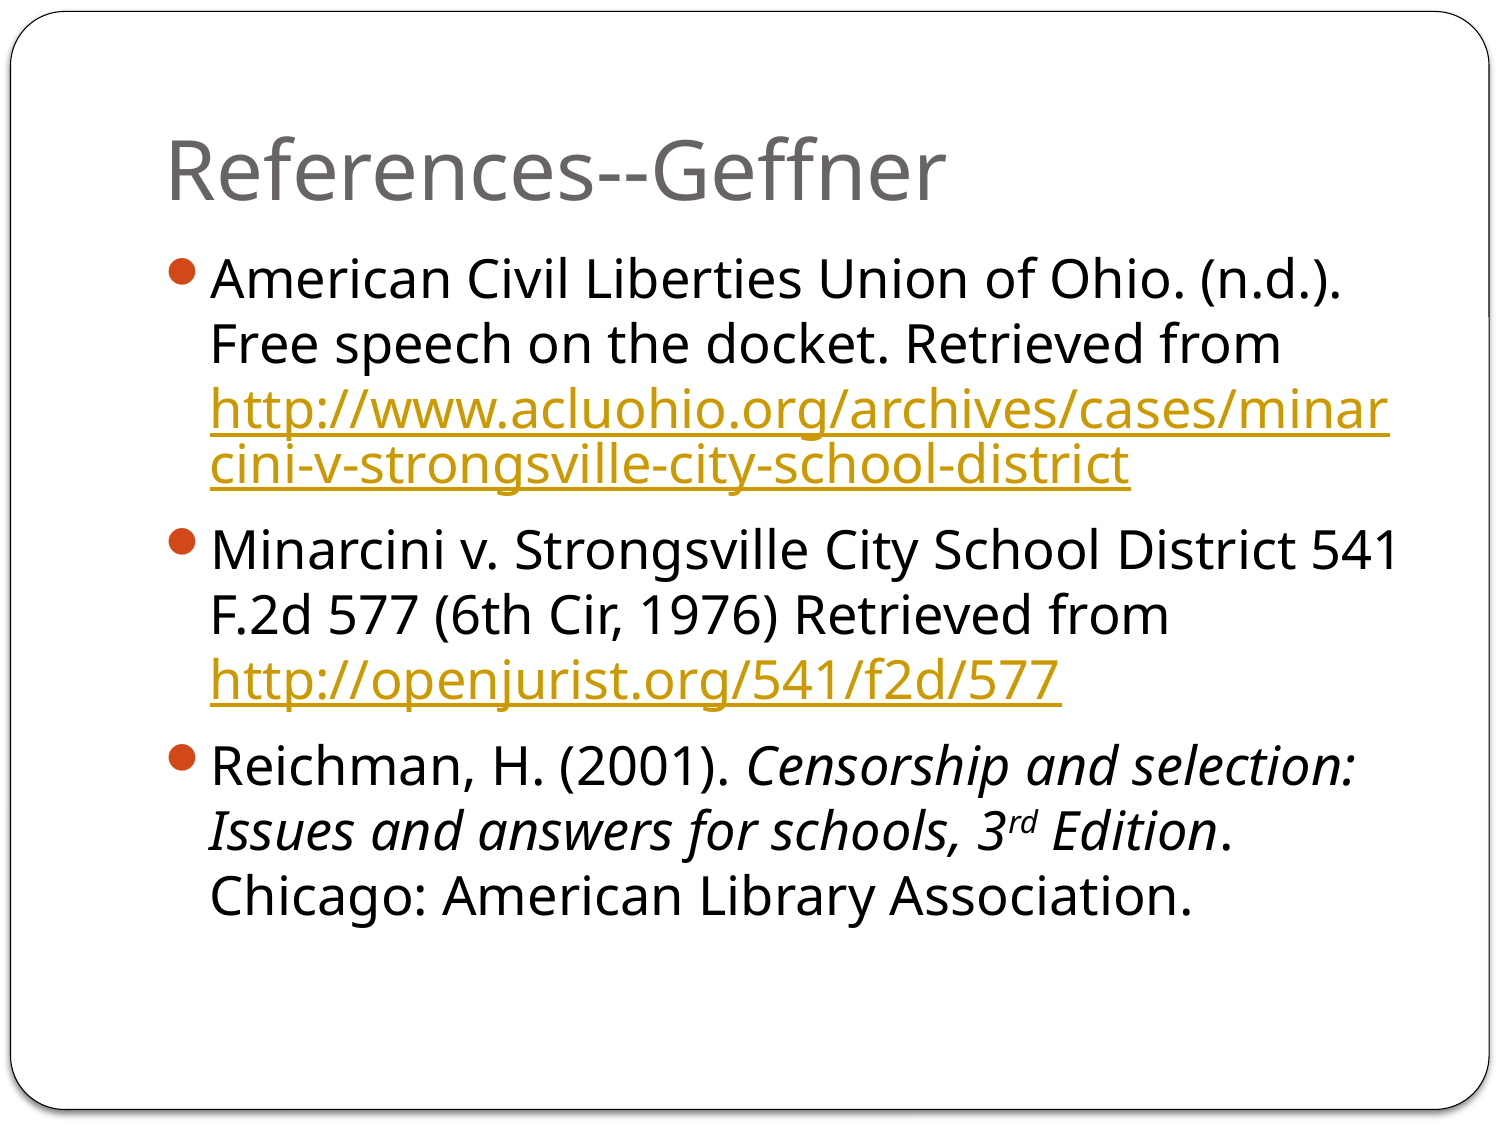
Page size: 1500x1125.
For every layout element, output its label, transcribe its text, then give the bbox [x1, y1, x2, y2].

list American Civil Liberties Union of Ohio. (n.d.). Free speech on the docket. Retrieved from http://www.acluohio.org/archives/cases/minarcini-v-strongsville-city-school-district Minarcini v. Strongsville City School District 541 F.2d 577 (6th Cir, 1976) Retrieved from http://openjurist.org/541/f2d/577 Reichman, H. (2001). Censorship and selection: Issues and answers for schools, 3rd Edition. Chicago: American Library Association. [150, 237, 1425, 988]
title References--Geffner [150, 45, 1425, 233]
